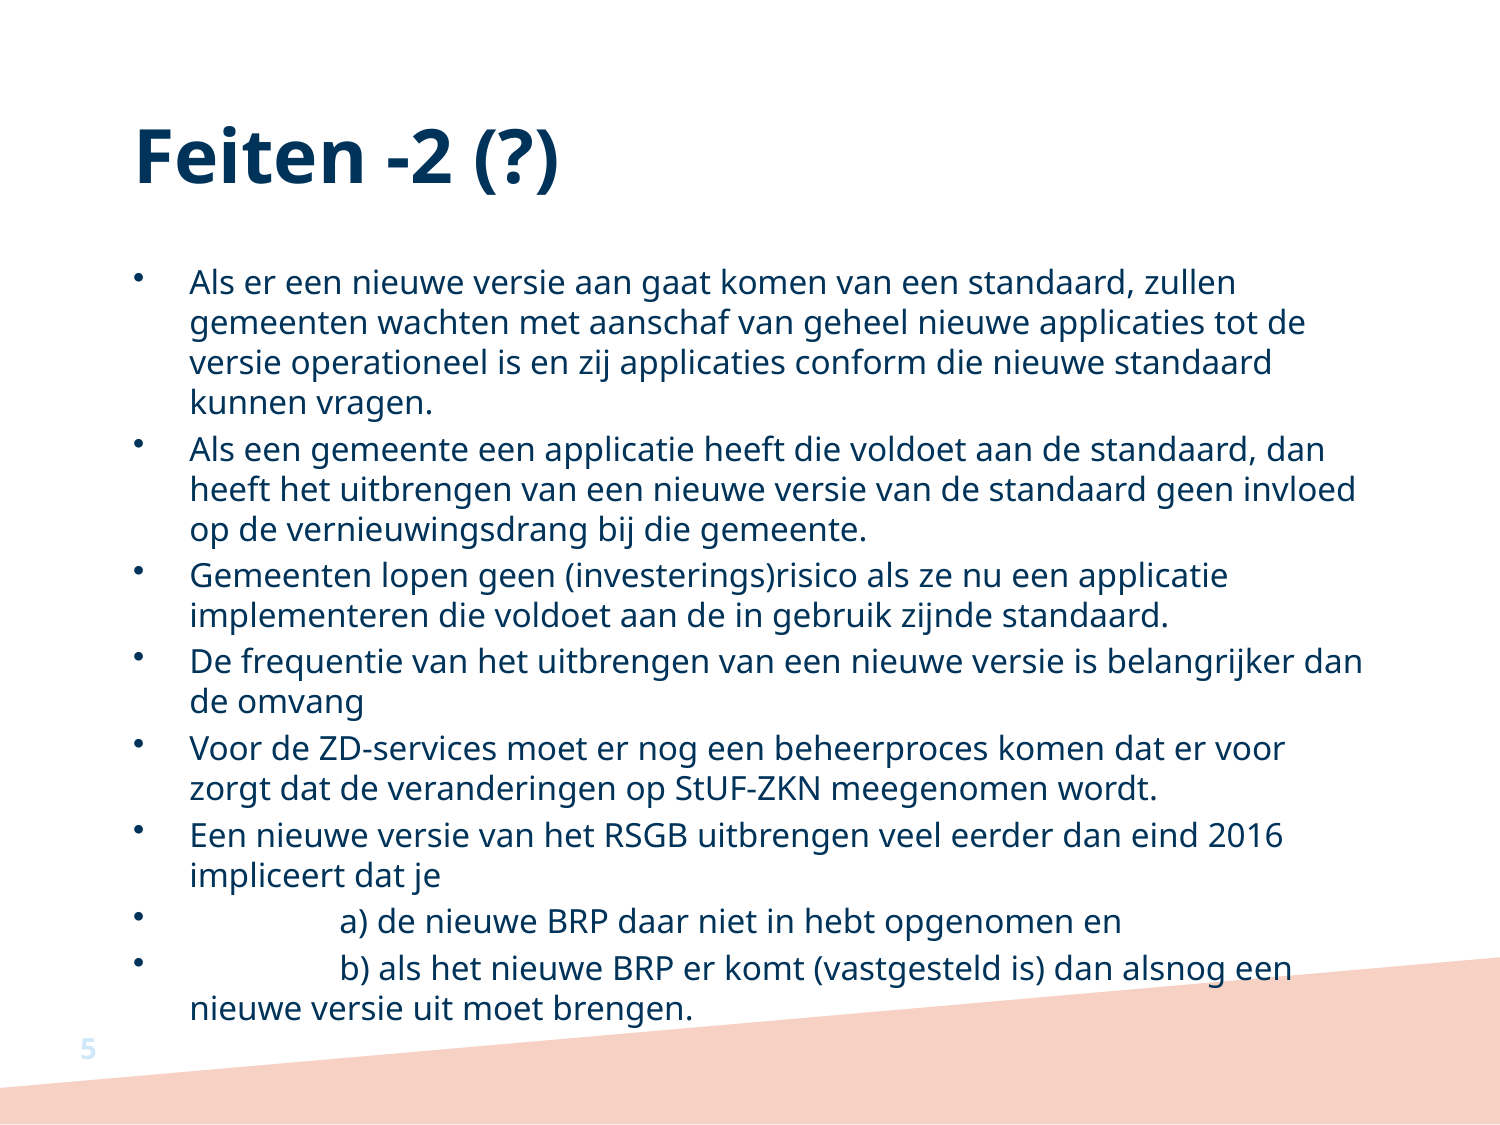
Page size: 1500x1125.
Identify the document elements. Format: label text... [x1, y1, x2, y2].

list Als er een nieuwe versie aan gaat komen van een standaard, zullen gemeenten wachten met aanschaf van geheel nieuwe applicaties tot de versie operationeel is en zij applicaties conform die nieuwe standaard kunnen vragen. Als een gemeente een applicatie heeft die voldoet aan de standaard, dan heeft het uitbrengen van een nieuwe versie van de standaard geen invloed op de vernieuwingsdrang bij die gemeente. Gemeenten lopen geen (investerings)risico als ze nu een applicatie implementeren die voldoet aan de in gebruik zijnde standaard. De frequentie van het uitbrengen van een nieuwe versie is belangrijker dan de omvang Voor de ZD-services moet er nog een beheerproces komen dat er voor zorgt dat de veranderingen op StUF-ZKN meegenomen wordt. Een nieuwe versie van het RSGB uitbrengen veel eerder dan eind 2016 impliceert dat je a) de nieuwe BRP daar niet in hebt opgenomen en b) als het nieuwe BRP er komt (vastgesteld is) dan alsnog een nieuwe versie uit moet brengen. [118, 253, 1382, 975]
title Feiten -2 (?) [118, 88, 1382, 219]
slide_number 5 [64, 1023, 172, 1071]
